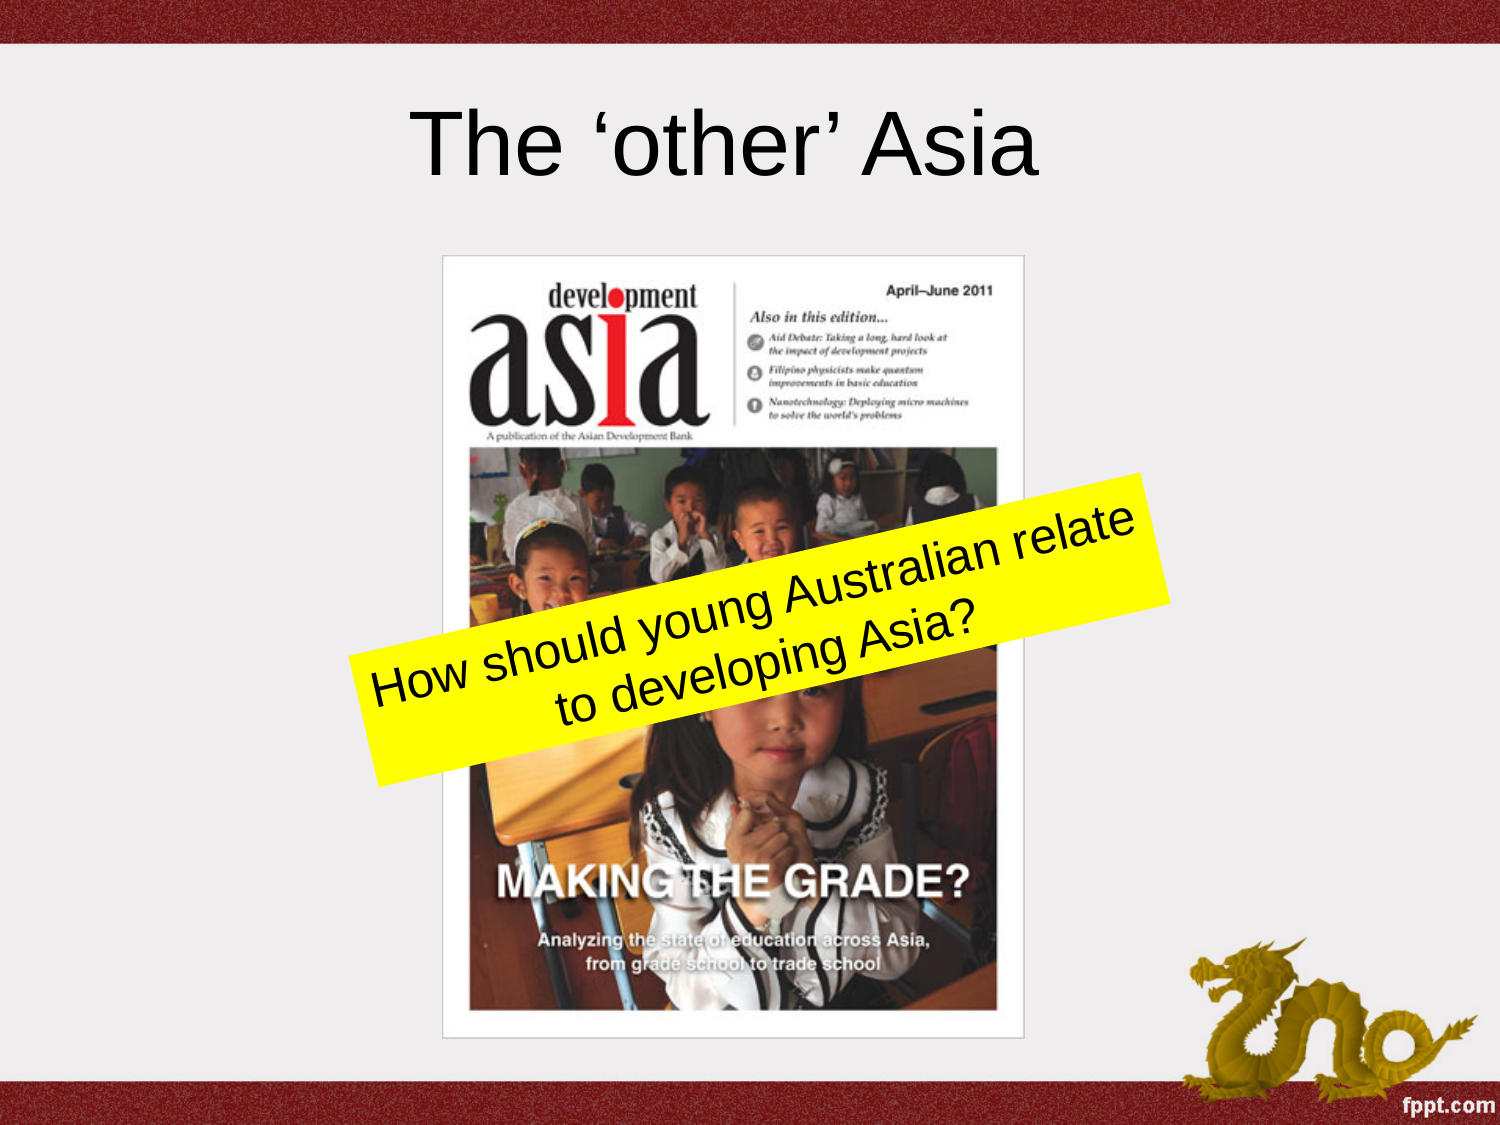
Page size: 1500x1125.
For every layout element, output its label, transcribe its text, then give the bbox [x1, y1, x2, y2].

picture [0, 0, 1500, 1125]
text_box How should young Australian relate to developing Asia? [348, 635, 437, 788]
text_box How should young Australian relate to developing Asia? [1030, 472, 1171, 637]
title The ‘other’ Asia [74, 44, 1426, 233]
